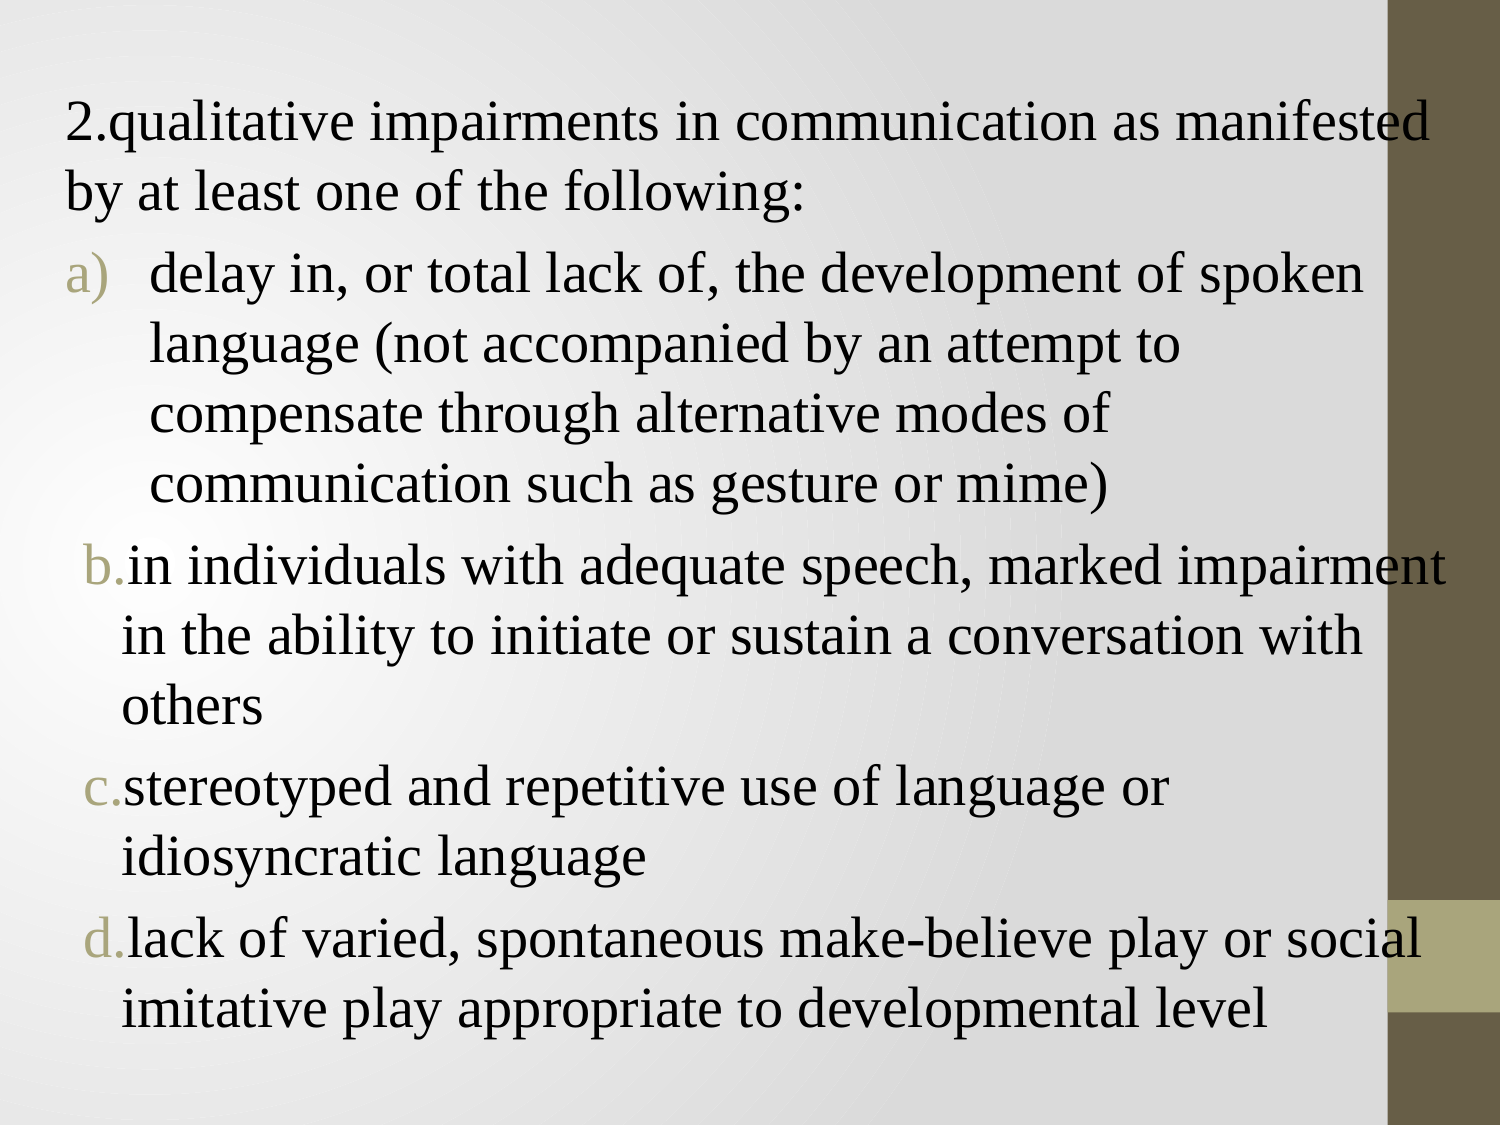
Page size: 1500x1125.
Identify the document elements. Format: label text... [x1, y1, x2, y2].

list 2.qualitative impairments in communication as manifested by at least one of the following: delay in, or total lack of, the development of spoken language (not accompanied by an attempt to compensate through alternative modes of communication such as gesture or mime) in individuals with adequate speech, marked impairment in the ability to initiate or sustain a conversation with others stereotyped and repetitive use of language or idiosyncratic language lack of varied, spontaneous make-believe play or social imitative play appropriate to developmental level [50, 75, 1475, 1063]
